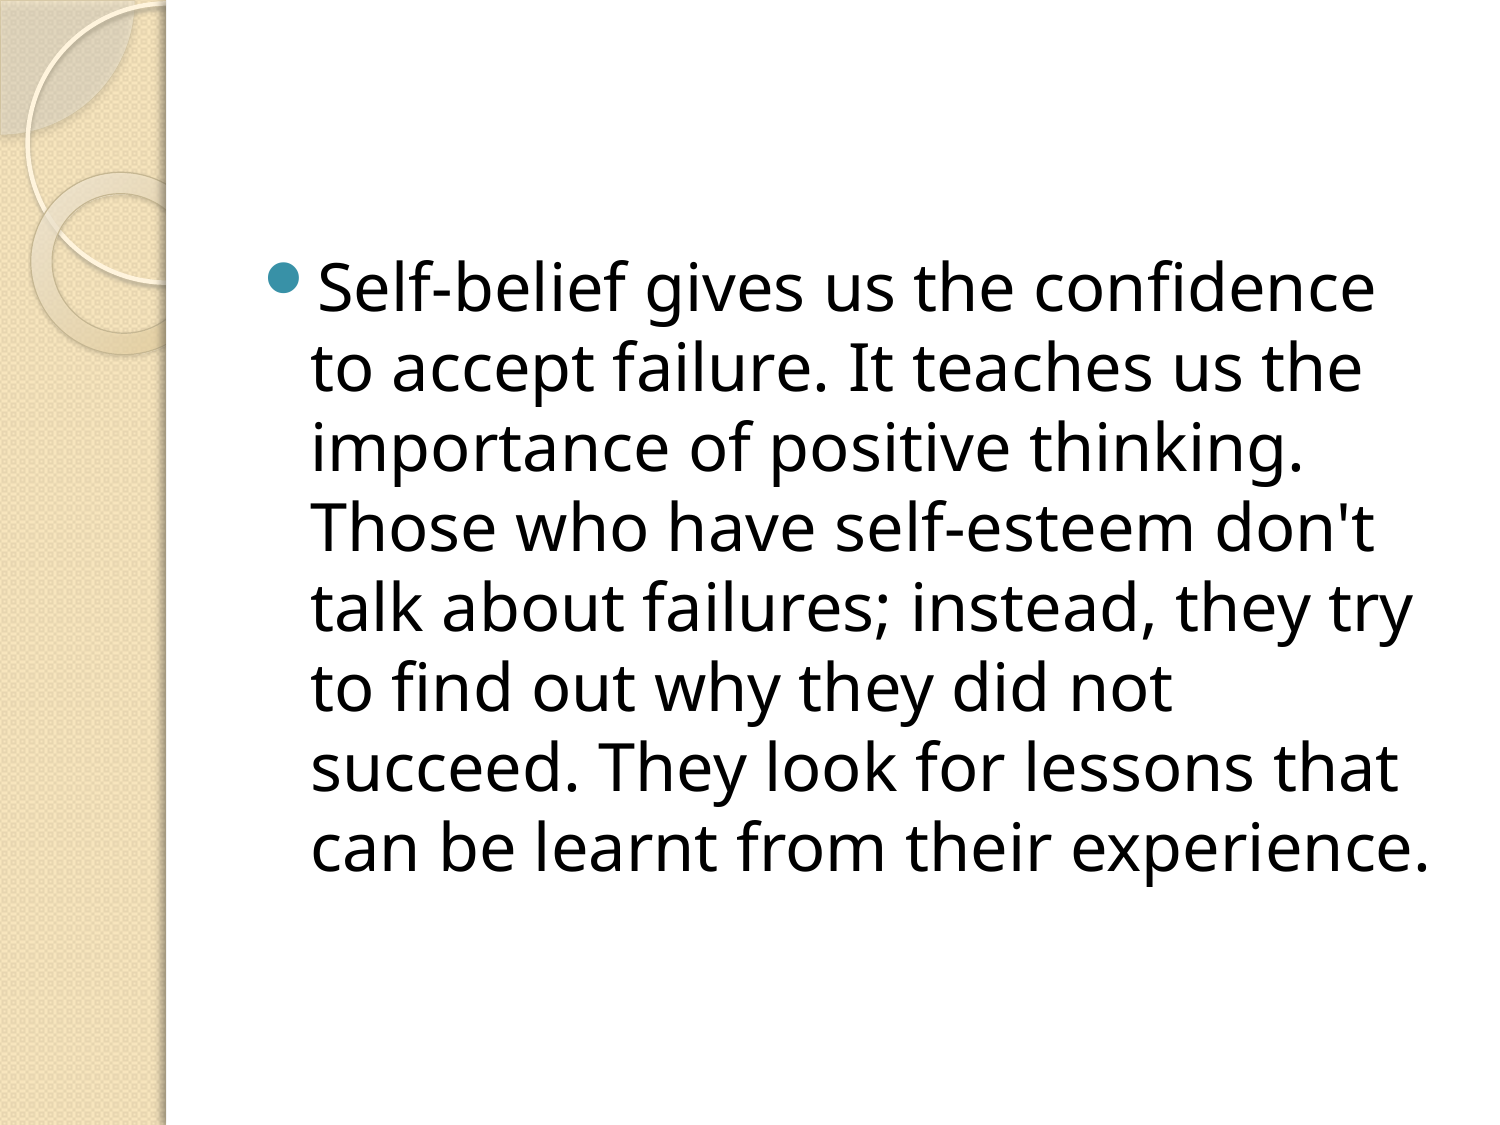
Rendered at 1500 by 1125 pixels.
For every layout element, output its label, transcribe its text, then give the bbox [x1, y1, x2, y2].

list Self-belief gives us the confidence to accept failure. It teaches us the importance of positive thinking. Those who have self-esteem don't talk about failures; instead, they try to find out why they did not succeed. They look for lessons that can be learnt from their experience. [235, 237, 1466, 1025]
